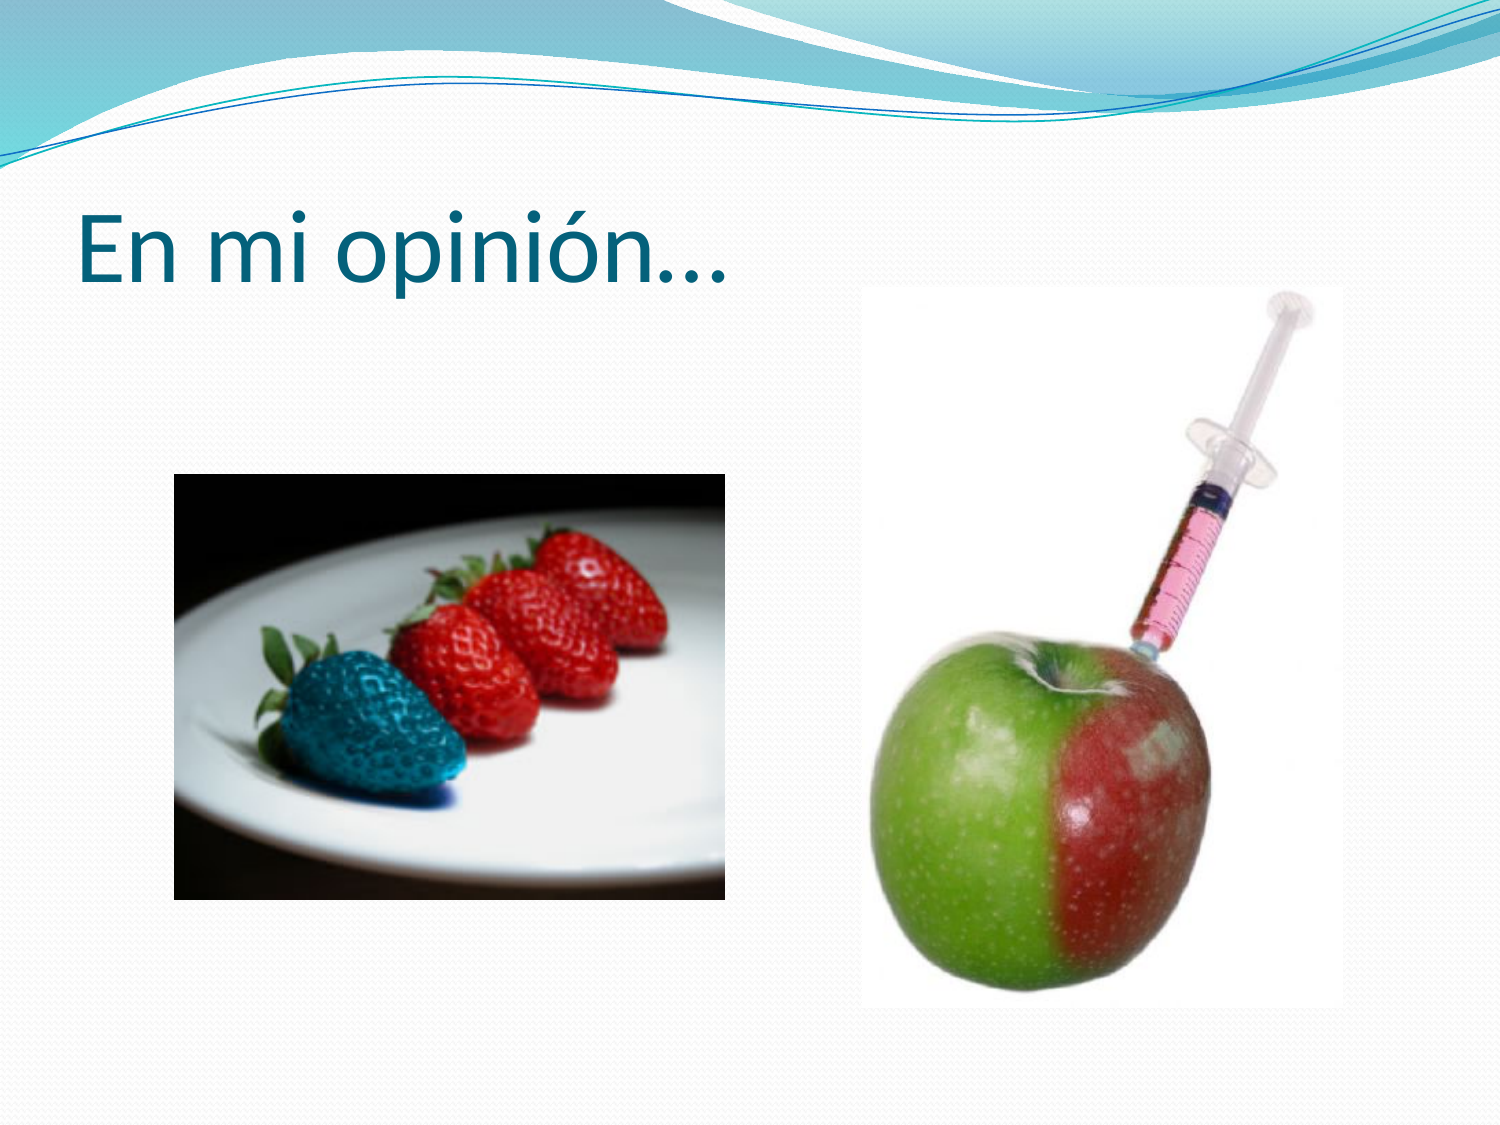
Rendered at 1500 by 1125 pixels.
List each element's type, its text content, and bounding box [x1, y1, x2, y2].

title En mi opinión… [75, 115, 1425, 303]
picture [174, 474, 726, 901]
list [862, 287, 1343, 1008]
